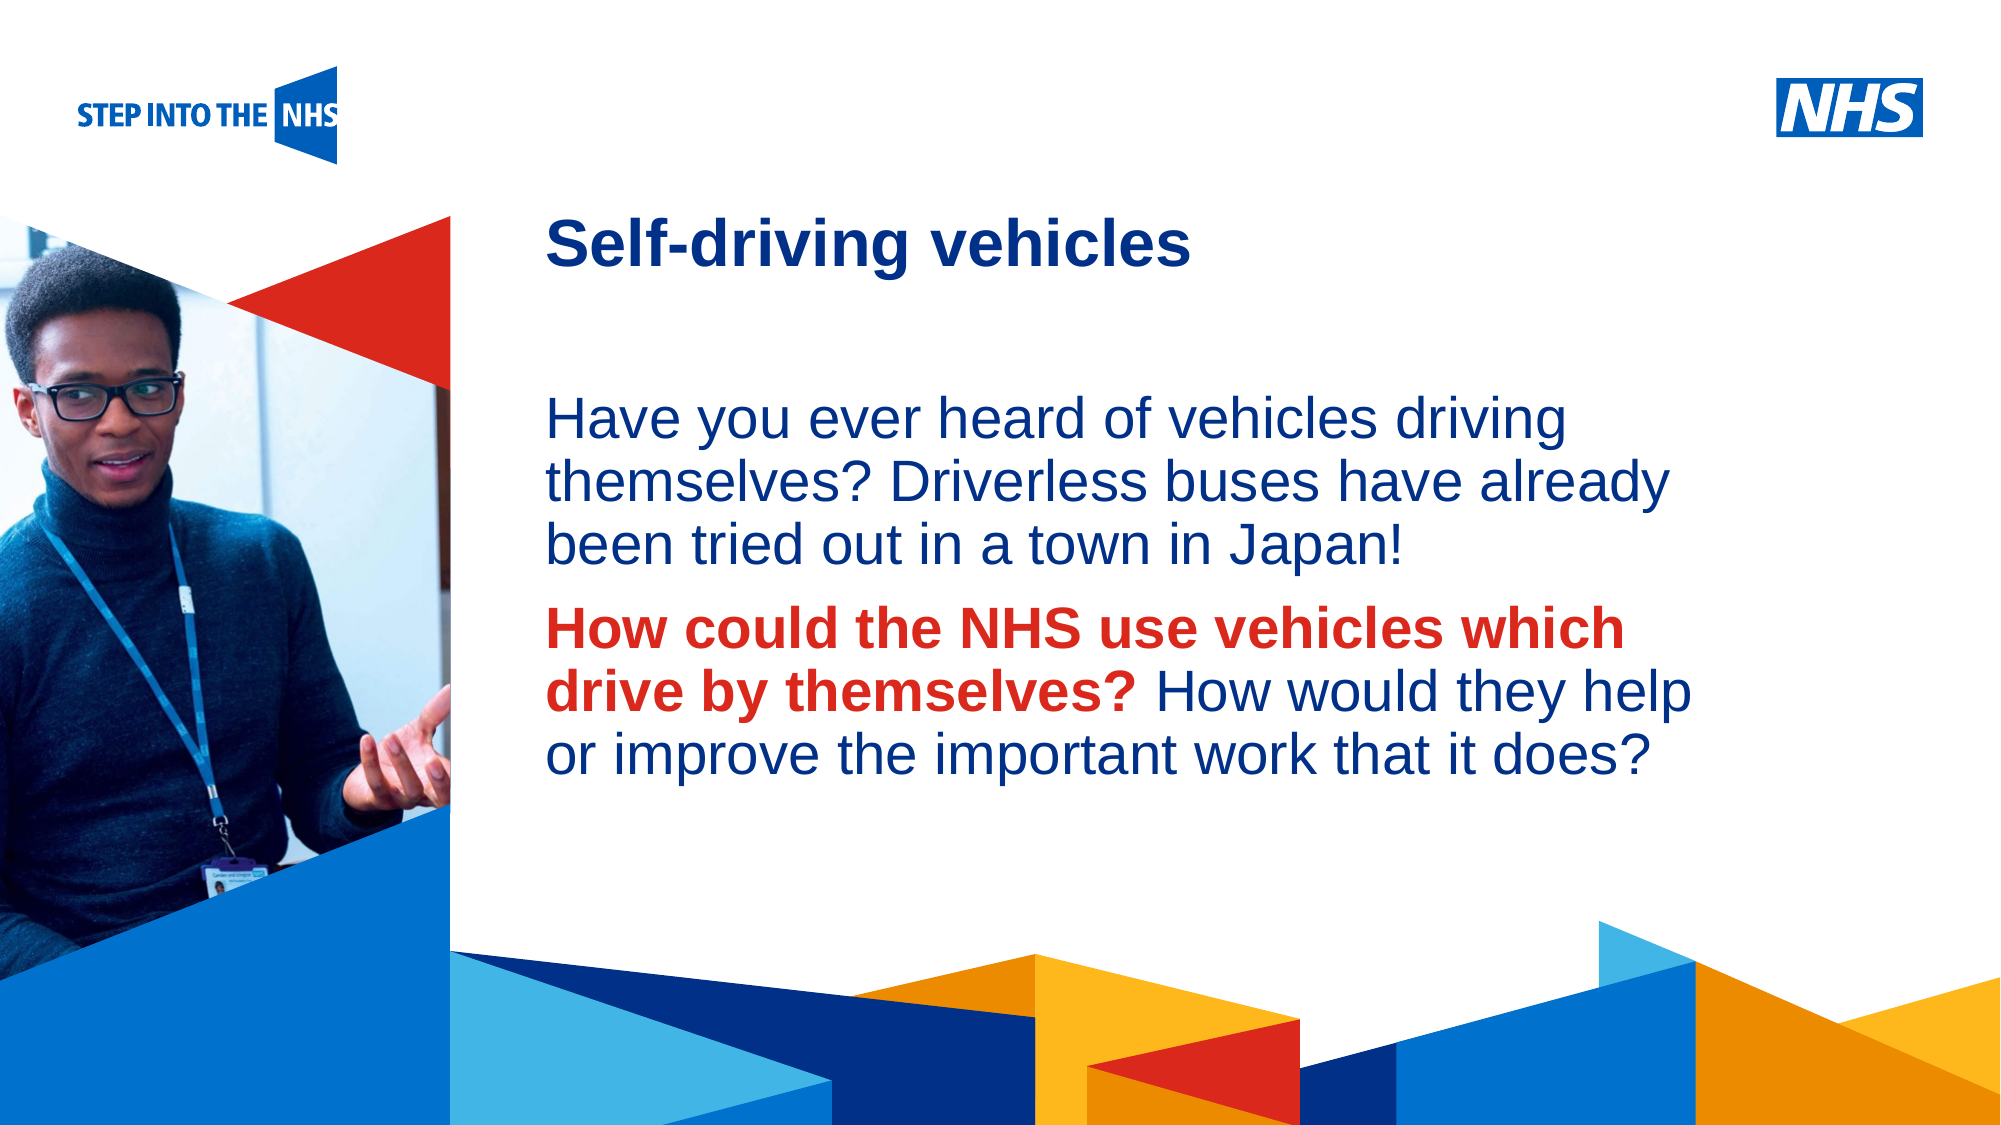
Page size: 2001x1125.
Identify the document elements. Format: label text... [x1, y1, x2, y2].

list Have you ever heard of vehicles driving themselves? Driverless buses have already been tried out in a town in Japan! How could the NHS use vehicles which drive by themselves? How would they help or improve the important work that it does? [545, 388, 1729, 958]
title Self-driving vehicles [545, 208, 1672, 296]
picture [0, 214, 451, 981]
